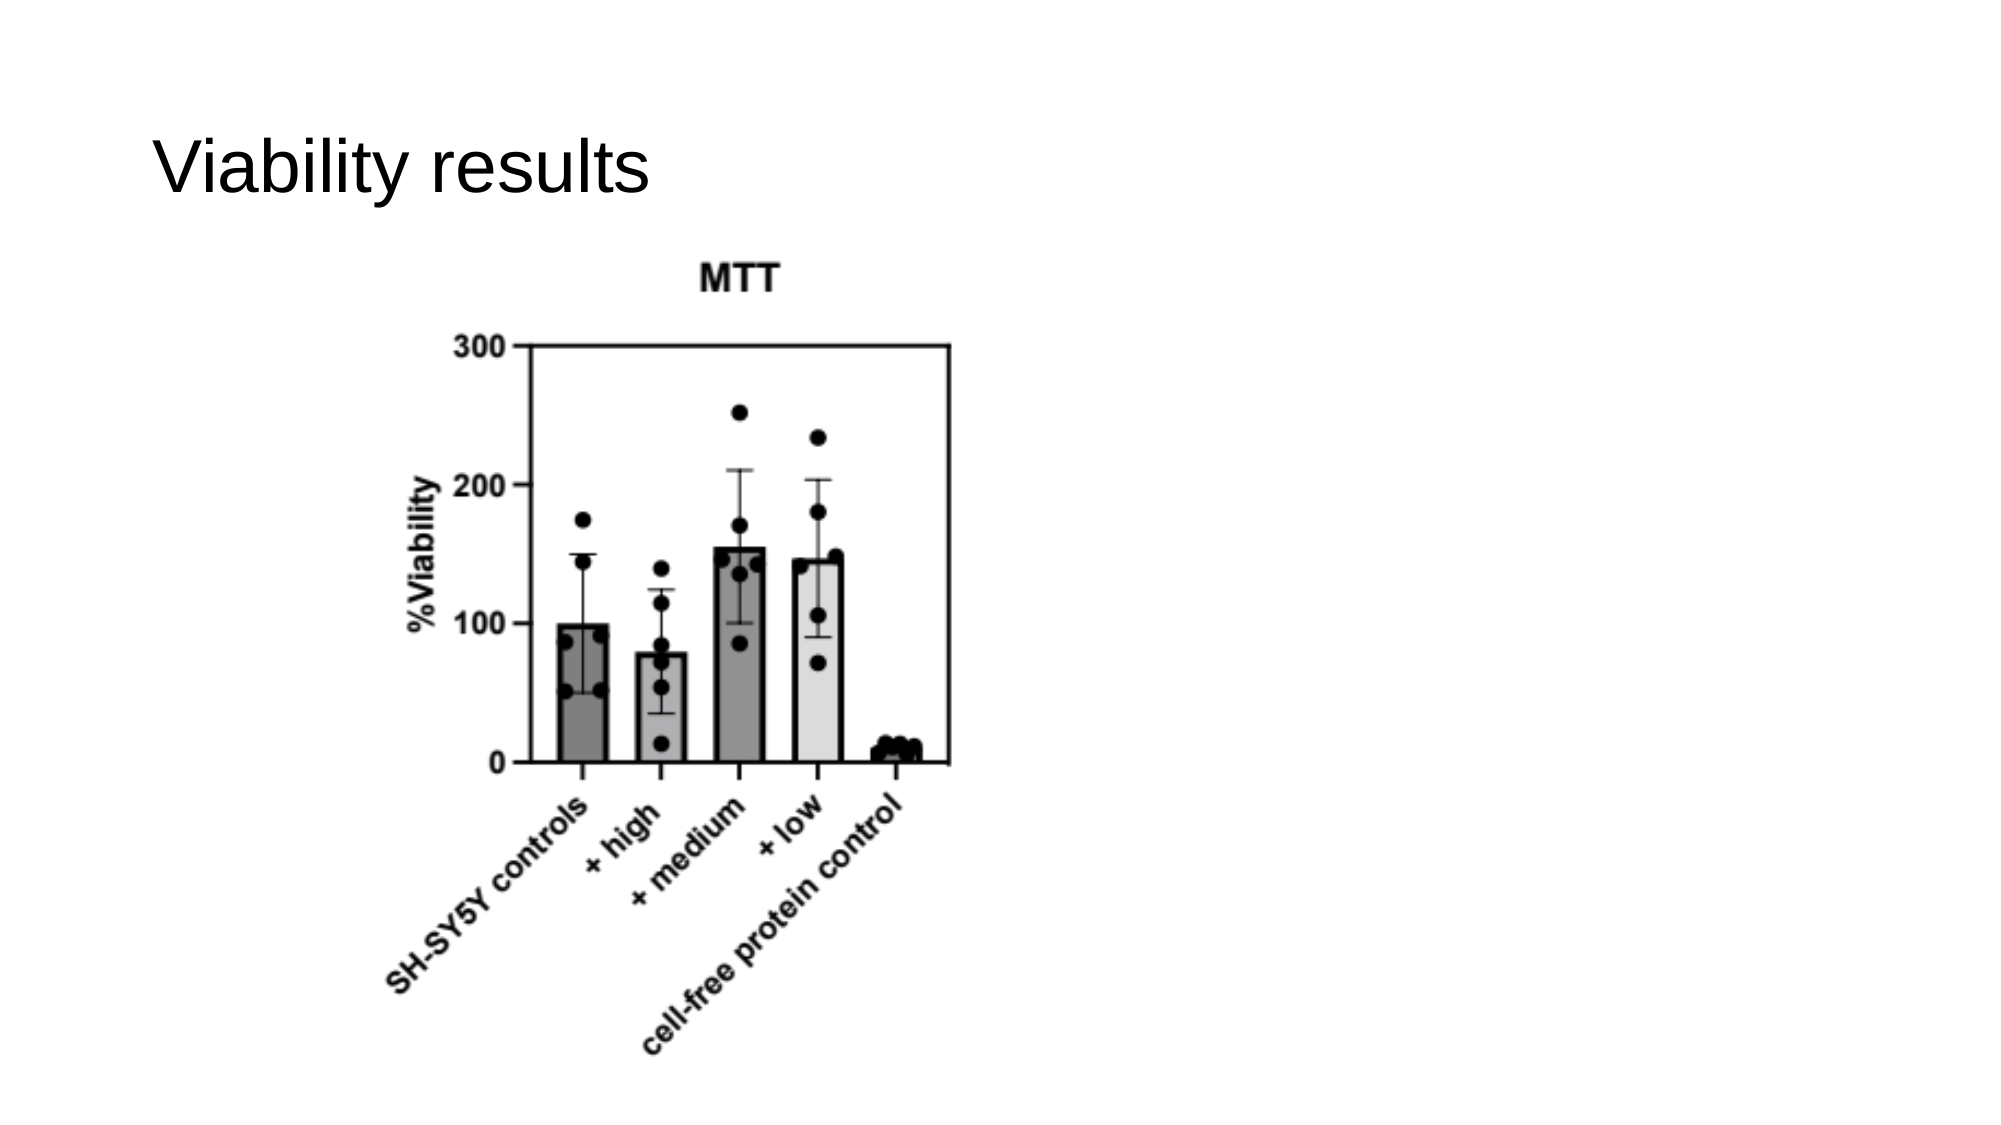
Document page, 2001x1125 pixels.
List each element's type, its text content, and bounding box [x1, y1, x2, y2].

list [378, 240, 1031, 1066]
title Viability results [137, 59, 1863, 278]
